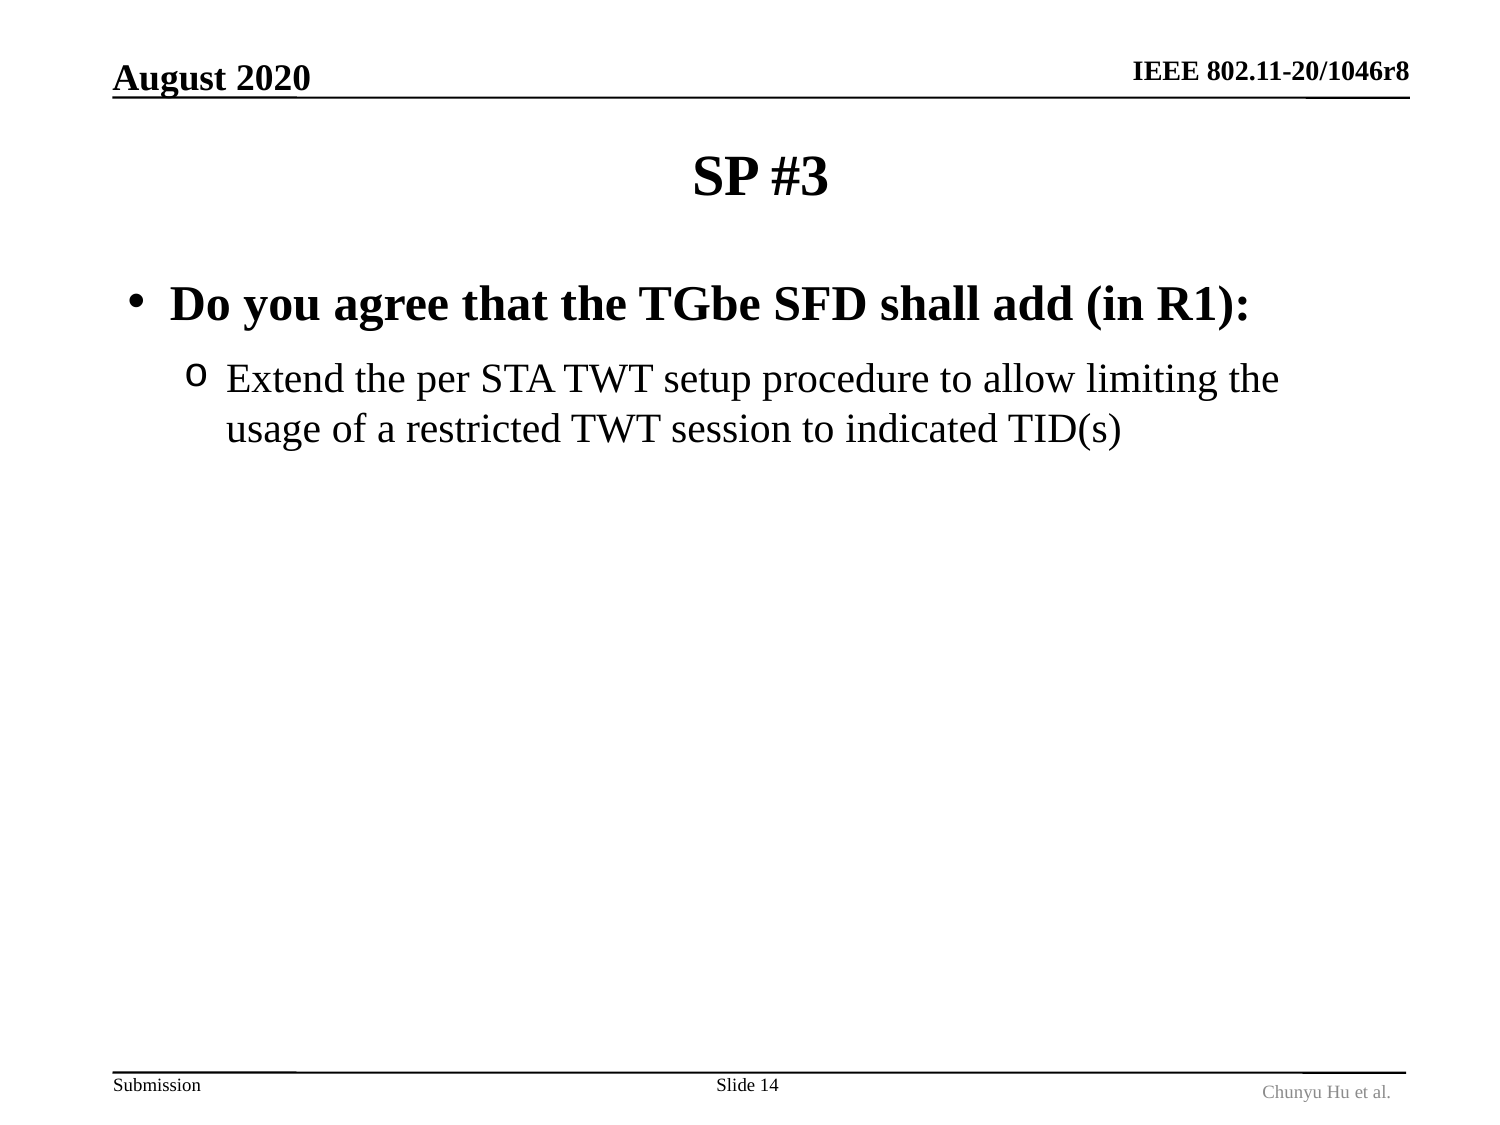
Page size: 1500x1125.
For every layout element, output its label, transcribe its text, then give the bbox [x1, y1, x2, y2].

list Do you agree that the TGbe SFD shall add (in R1): Extend the per STA TWT setup procedure to allow limiting the usage of a restricted TWT session to indicated TID(s) [112, 262, 1401, 1073]
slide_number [112, 52, 563, 90]
title SP #3 [112, 97, 1411, 248]
footer Chunyu Hu et al. [877, 1072, 1407, 1110]
slide_number Slide 14 [702, 1072, 793, 1111]
